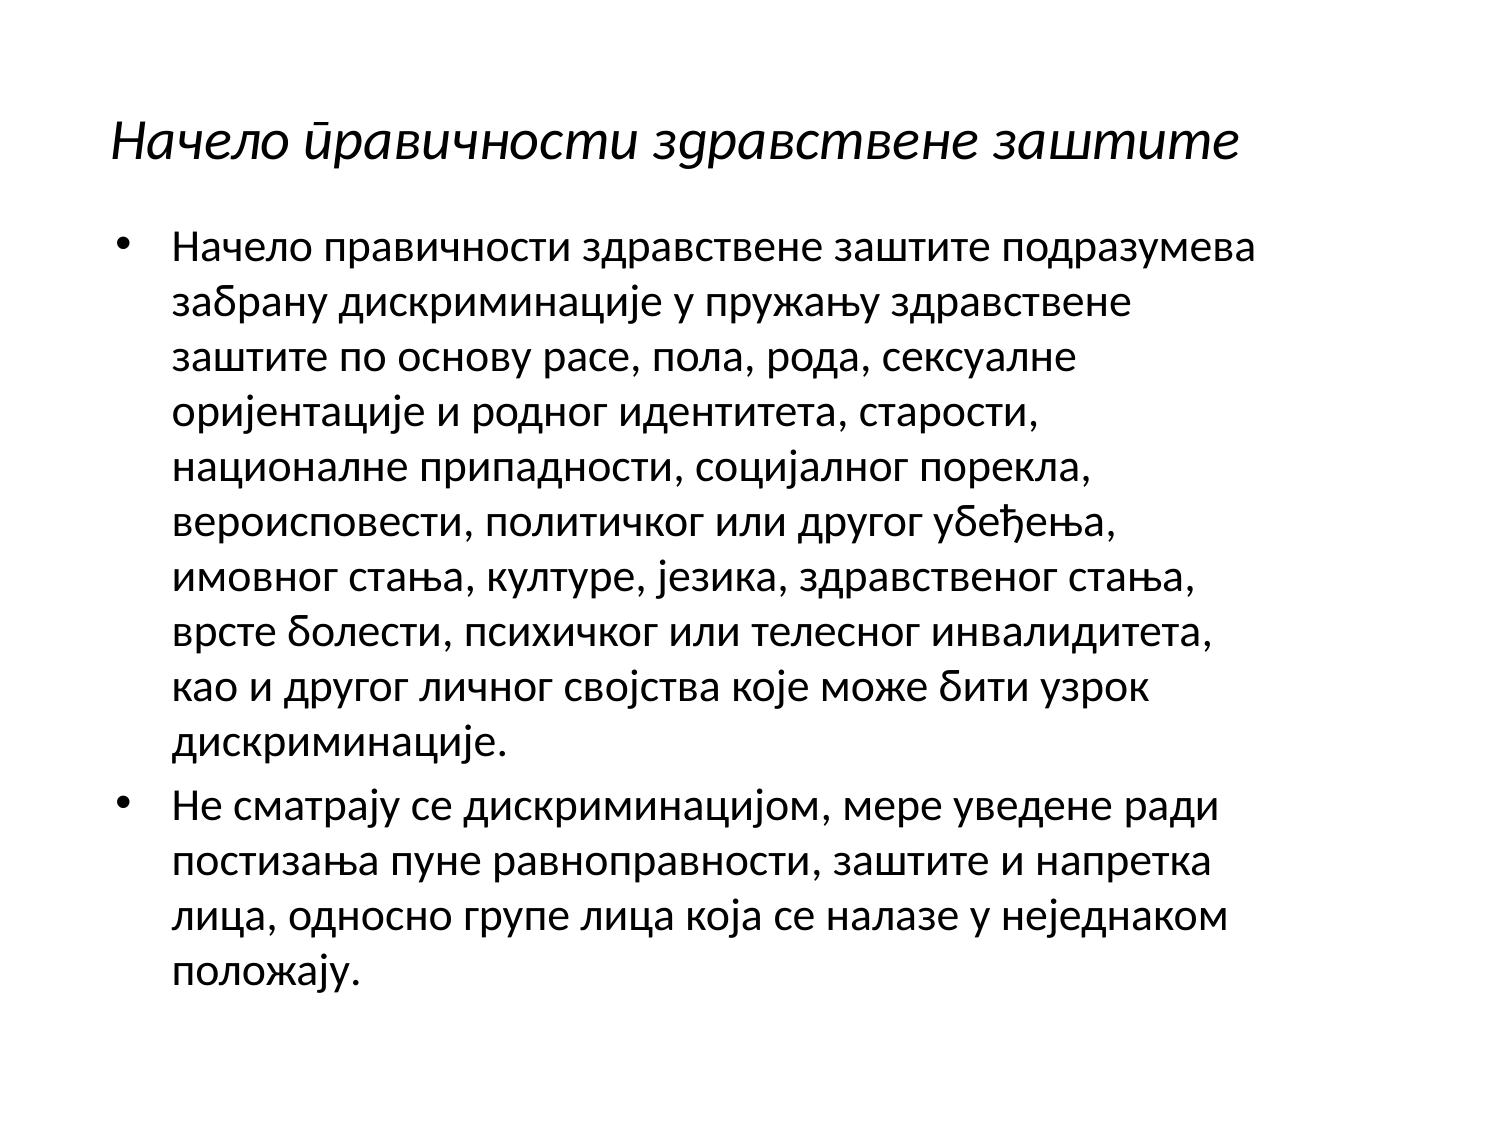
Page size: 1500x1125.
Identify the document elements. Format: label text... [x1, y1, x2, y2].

title Начело правичности здравствене заштите [88, 42, 1276, 231]
list Начело правичности здравствене заштите подразумева забрану дискриминације у пружању здравствене заштите по основу расе, пола, рода, сексуалне оријентације и родног идентитета, старости, националне припадности, социјалног порекла, вероисповести, политичког или другог убеђења, имовног стања, културе, језика, здравственог стања, врсте болести, психичког или телесног инвалидитета, као и другог личног својства које може бити узрок дискриминације. Не сматрају се дискриминацијом, мере уведене ради постизања пуне равноправности, заштите и напретка лица, односно групе лица која се налазе у неједнаком положају. [100, 208, 1288, 1004]
